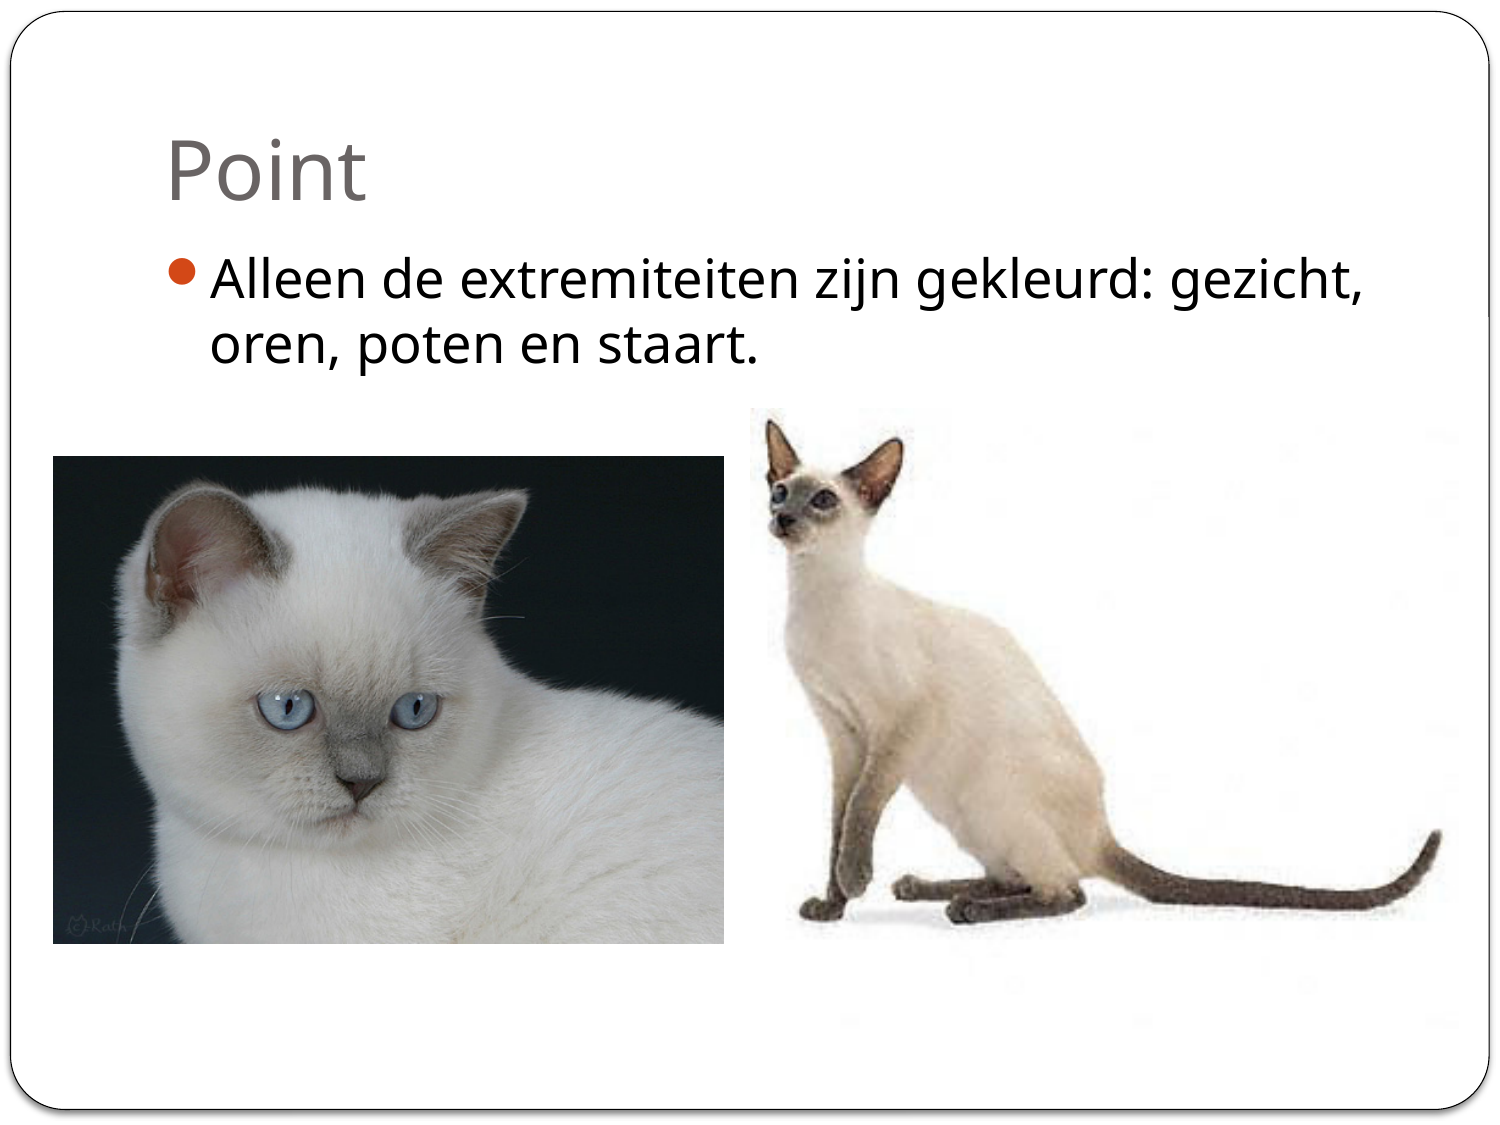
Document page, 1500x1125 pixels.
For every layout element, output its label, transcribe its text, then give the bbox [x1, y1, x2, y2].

picture [52, 455, 724, 944]
list Alleen de extremiteiten zijn gekleurd: gezicht, oren, poten en staart. [150, 237, 1425, 445]
picture [749, 408, 1460, 1029]
title Point [150, 45, 1425, 233]
